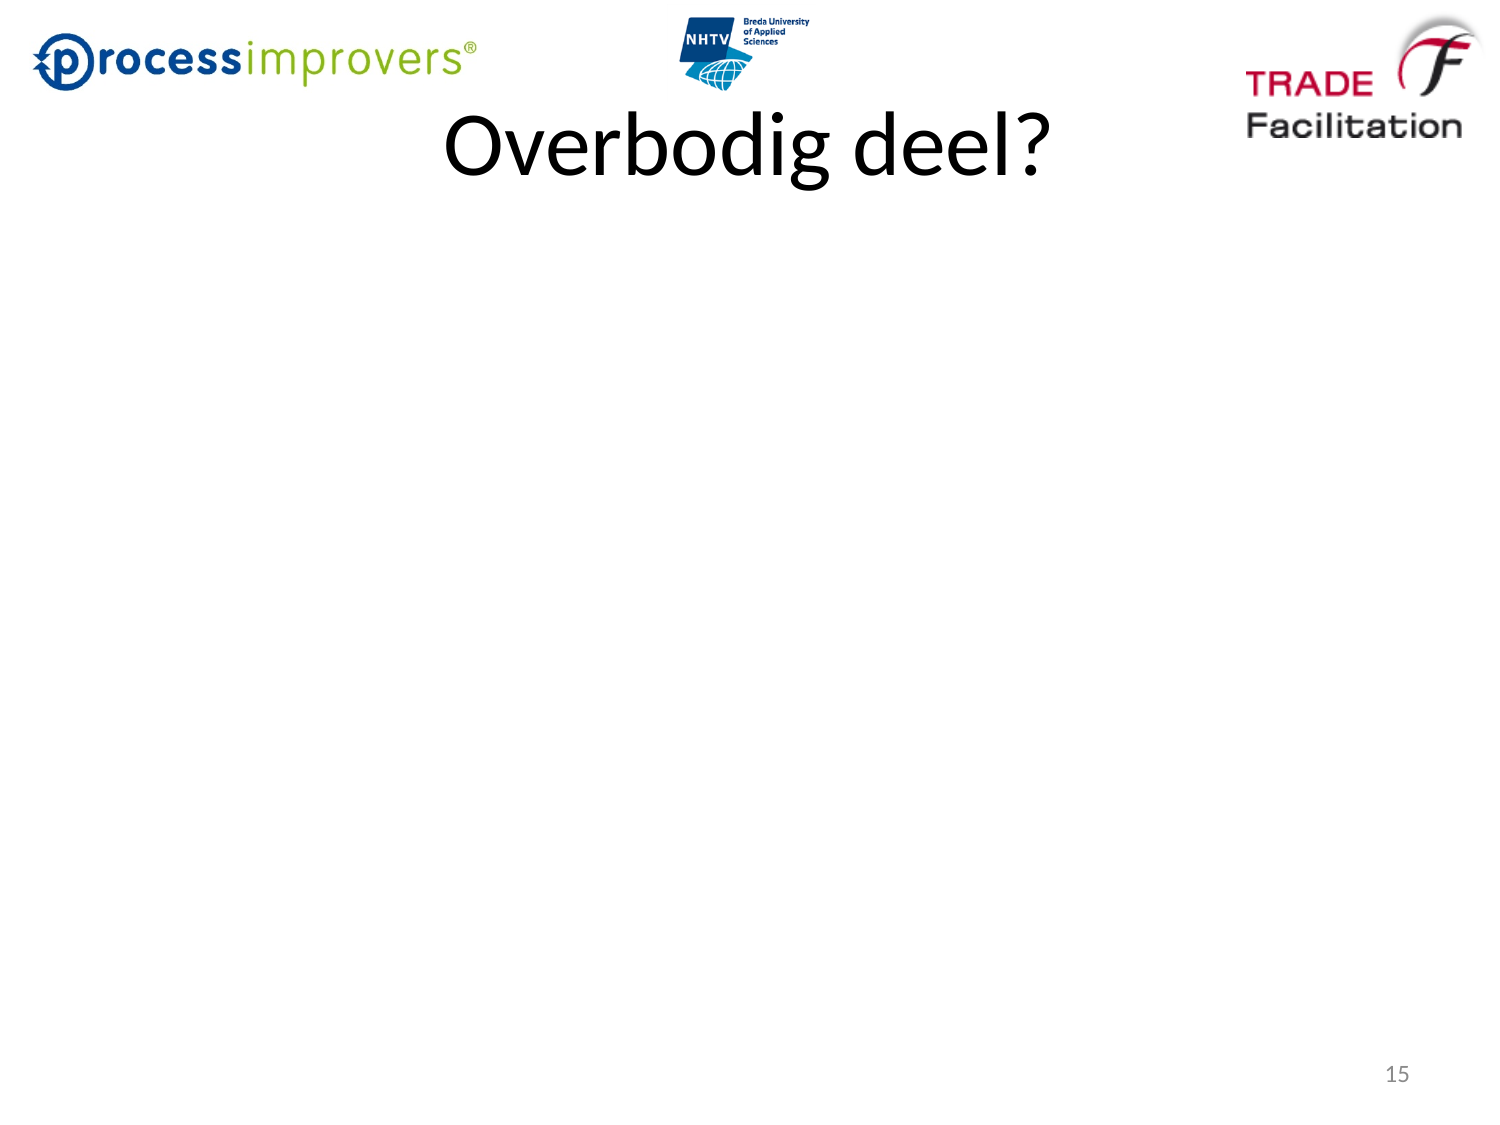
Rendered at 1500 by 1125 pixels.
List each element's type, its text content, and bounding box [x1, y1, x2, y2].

picture [1246, 10, 1487, 138]
picture [667, 4, 816, 103]
title Overbodig deel? [75, 45, 1425, 233]
slide_number 15 [1074, 1042, 1425, 1103]
picture [29, 30, 479, 93]
